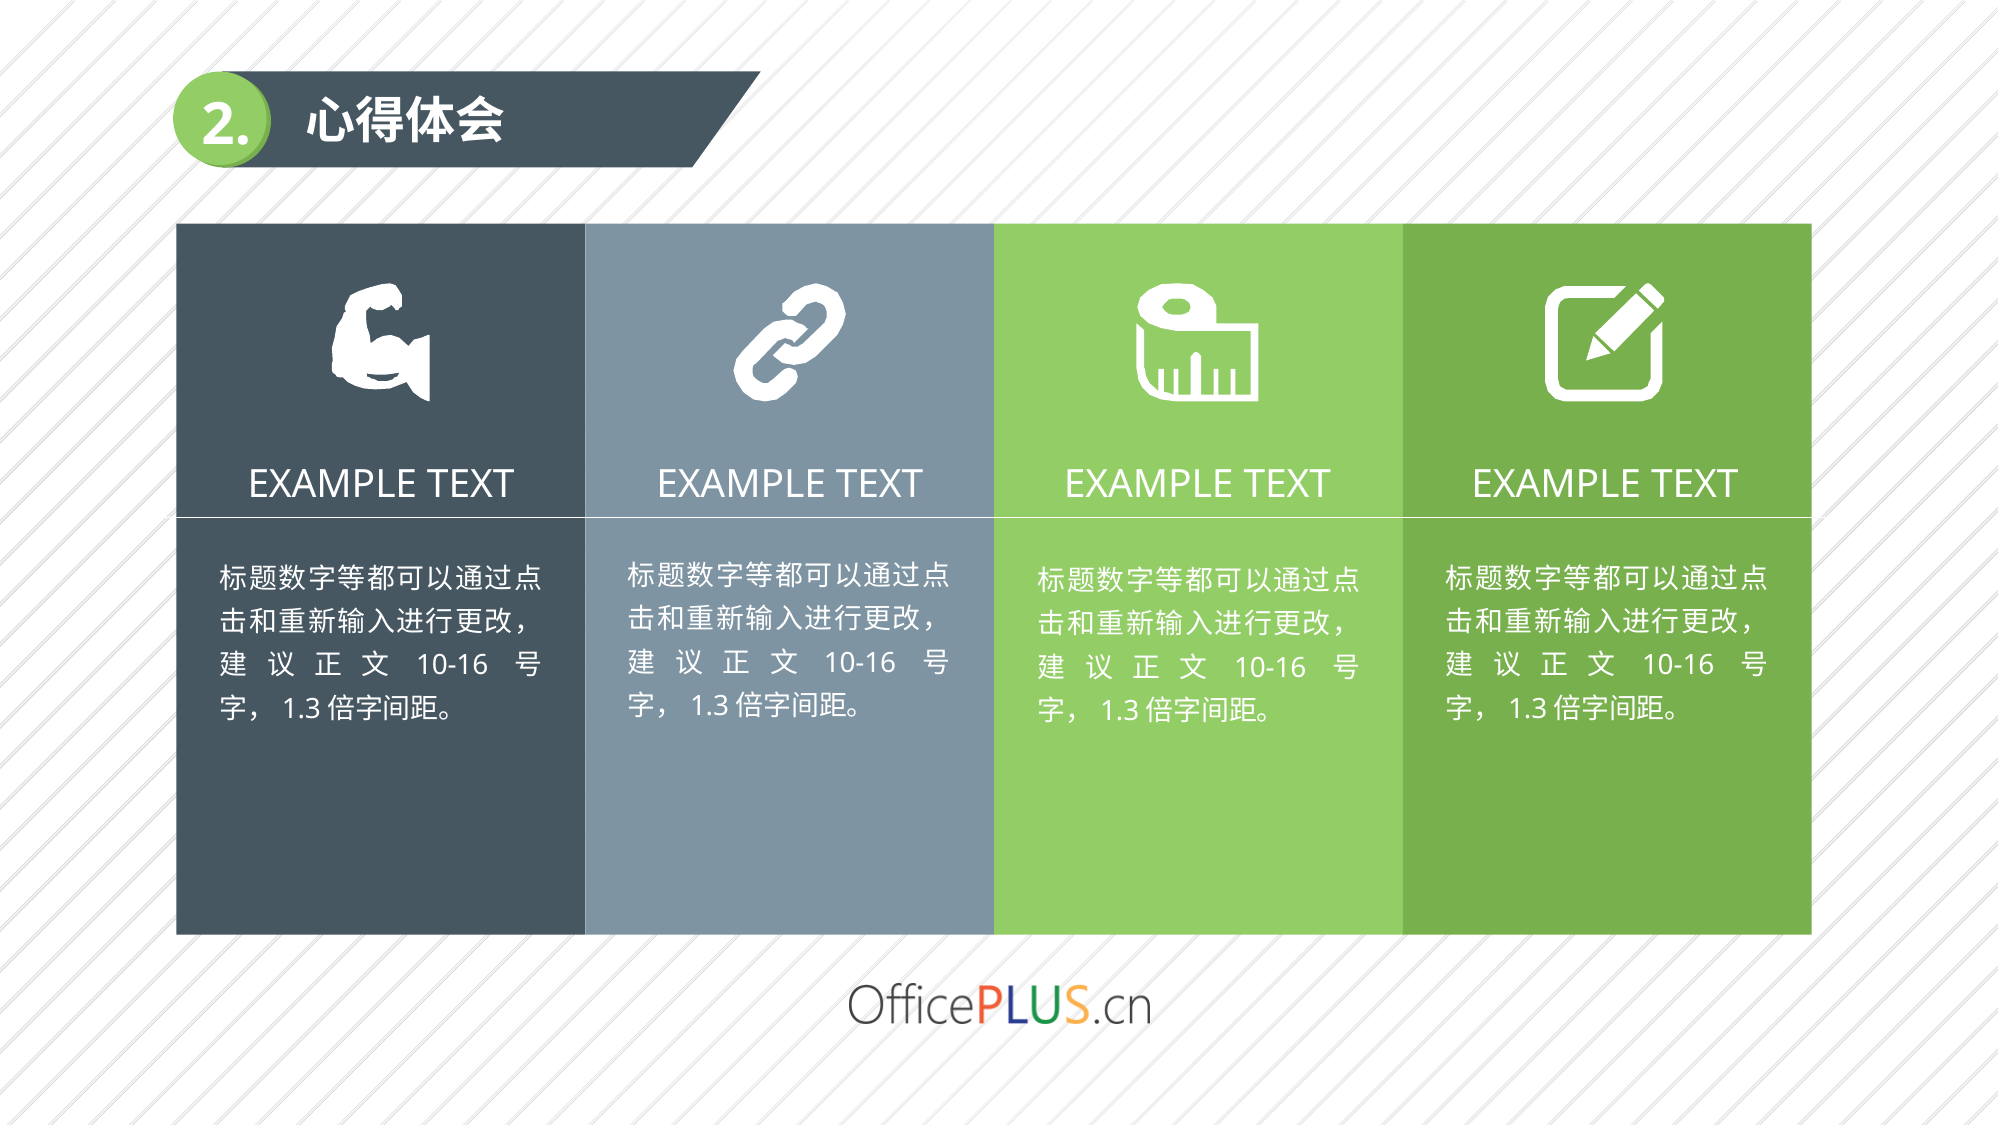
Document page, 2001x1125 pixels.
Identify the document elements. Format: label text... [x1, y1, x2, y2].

text_box [584, 513, 993, 517]
text_box [993, 513, 1402, 517]
text_box [993, 518, 1402, 936]
text_box [1136, 283, 1259, 402]
text_box 标题数字等都可以通过点击和重新输入进行更改，建议正文10-16号字，1.3倍字间距。 [1431, 542, 1783, 731]
text_box 标题数字等都可以通过点击和重新输入进行更改，建议正文10-16号字，1.3倍字间距。 [1023, 545, 1375, 734]
text_box EXAMPLE TEXT [992, 428, 1400, 513]
text_box 标题数字等都可以通过点击和重新输入进行更改，建议正文10-16号字，1.3倍字间距。 [204, 542, 557, 731]
text_box [772, 283, 846, 365]
text_box [175, 518, 584, 936]
text_box [175, 223, 584, 517]
text_box [733, 319, 809, 402]
text_box EXAMPLE TEXT [1400, 428, 1810, 513]
text_box EXAMPLE TEXT [585, 428, 992, 513]
text_box [331, 283, 430, 402]
text_box [993, 223, 1402, 428]
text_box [173, 71, 761, 168]
text_box EXAMPLE TEXT [176, 428, 585, 513]
text_box 标题数字等都可以通过点击和重新输入进行更改，建议正文10-16号字，1.3倍字间距。 [613, 540, 965, 729]
picture [0, 0, 1998, 1125]
text_box [1402, 223, 1813, 517]
text_box [1402, 518, 1813, 936]
text_box [584, 518, 993, 936]
text_box [1545, 286, 1663, 402]
text_box [584, 223, 993, 428]
text_box [1638, 283, 1665, 309]
